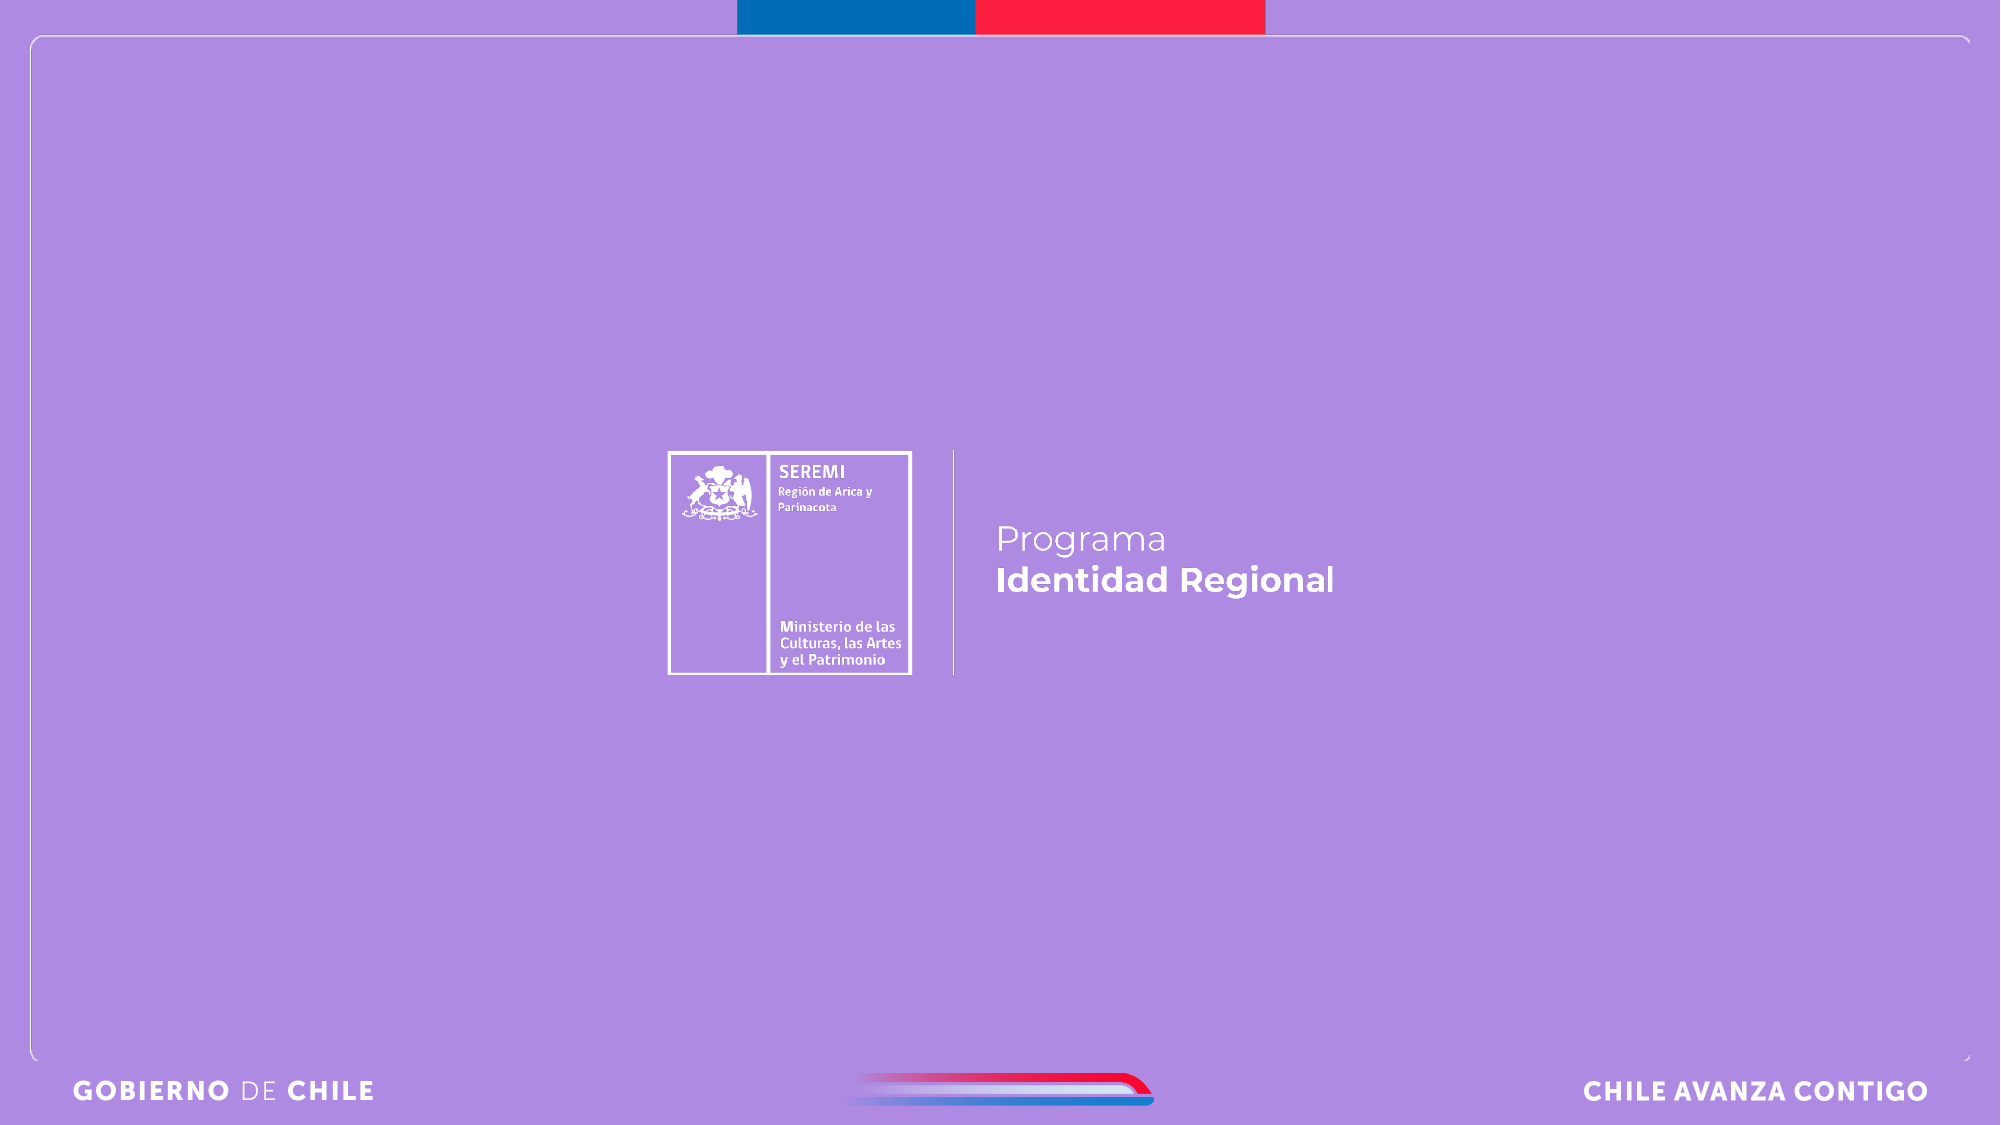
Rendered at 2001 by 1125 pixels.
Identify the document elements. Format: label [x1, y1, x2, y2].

picture [69, 1073, 1931, 1112]
